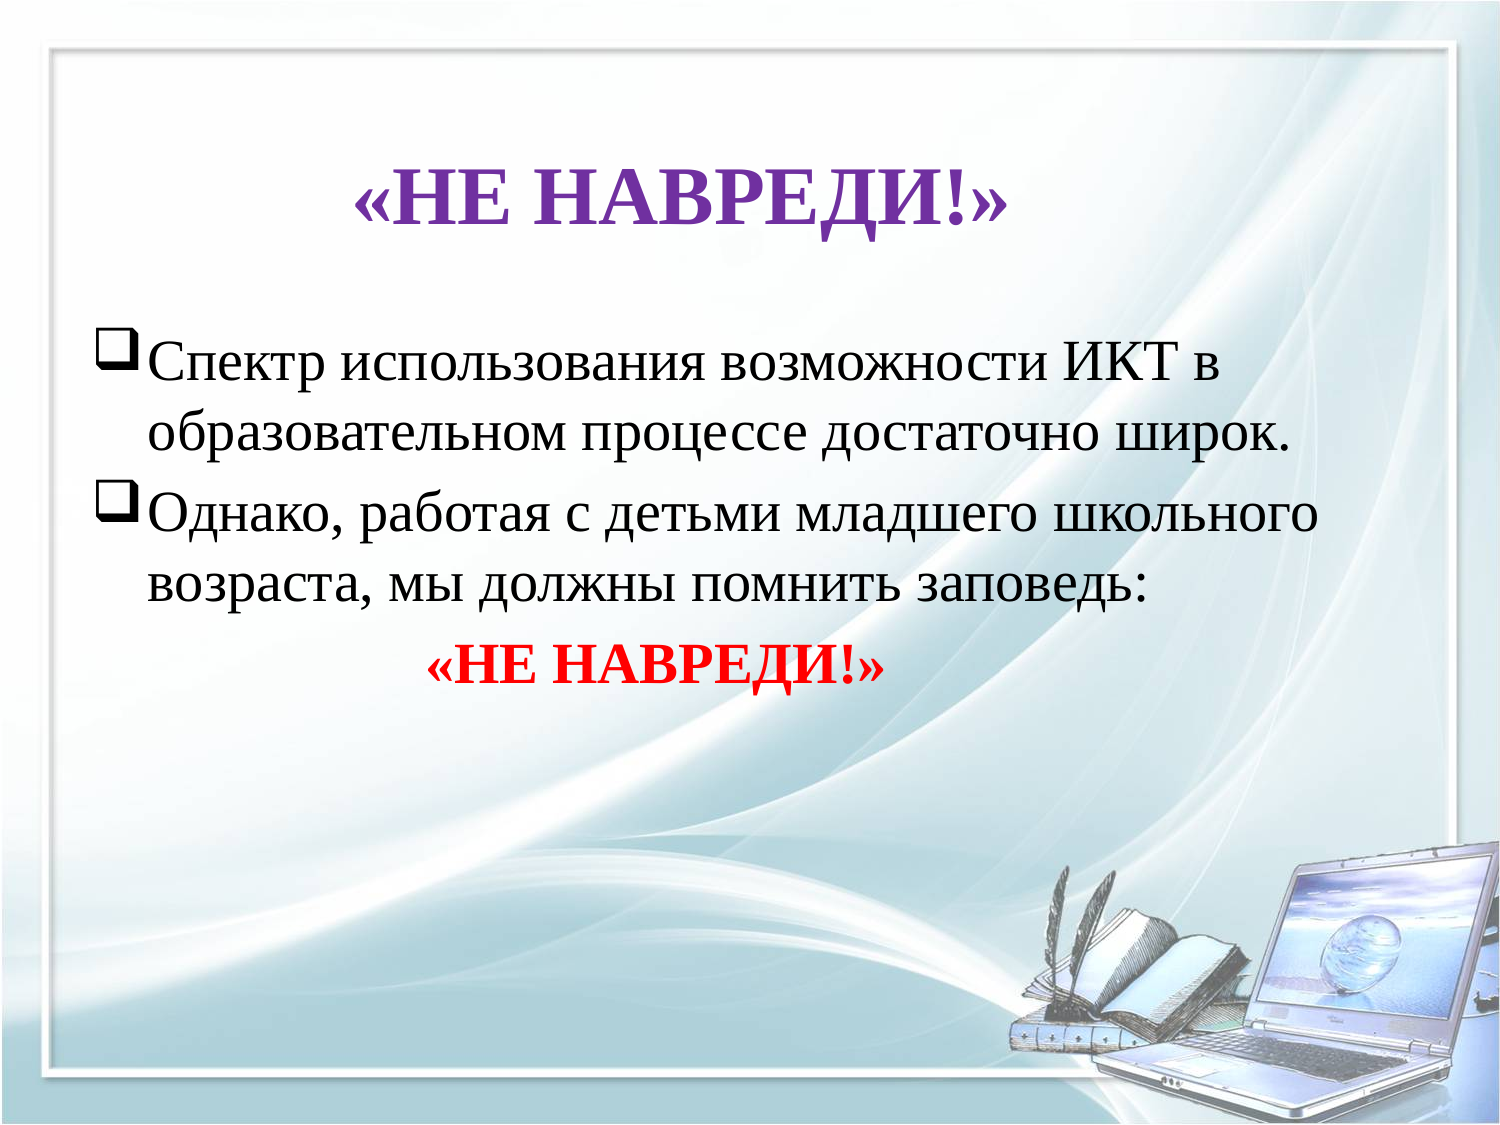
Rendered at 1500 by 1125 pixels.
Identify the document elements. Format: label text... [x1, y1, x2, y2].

text_box Спектр использования возможности ИКТ в образовательном процессе достаточно широк. Однако, работая с детьми младшего школьного возраста, мы должны помнить заповедь: «НЕ НАВРЕДИ!» [76, 314, 1459, 703]
text_box «НЕ НАВРЕДИ!» [336, 133, 1317, 289]
picture [0, 0, 1500, 1125]
